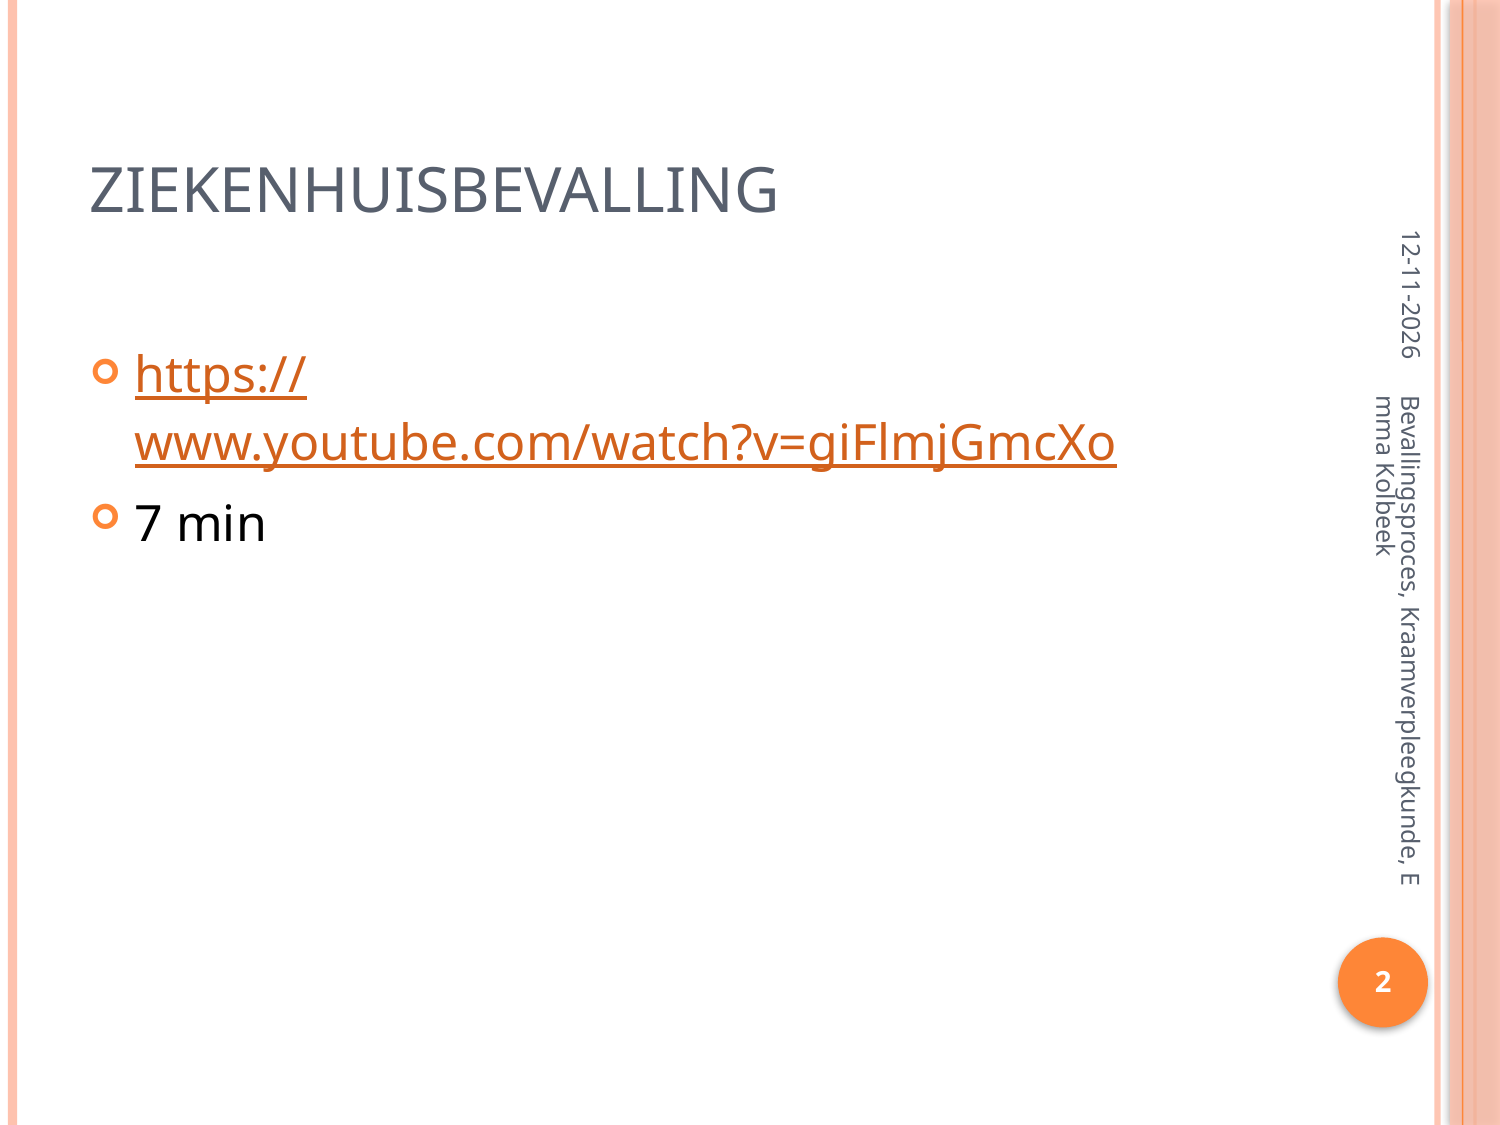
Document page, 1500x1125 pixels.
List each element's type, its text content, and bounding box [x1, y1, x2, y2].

title ziekenhuisbevalling [75, 45, 1300, 233]
slide_number 2 [1333, 940, 1434, 1027]
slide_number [1378, 43, 1442, 374]
footer Bevallingsproces, Kraamverpleegkunde, Emma Kolbeek [1379, 380, 1440, 906]
list https://www.youtube.com/watch?v=giFlmjGmcXo 7 min [75, 262, 1300, 1062]
